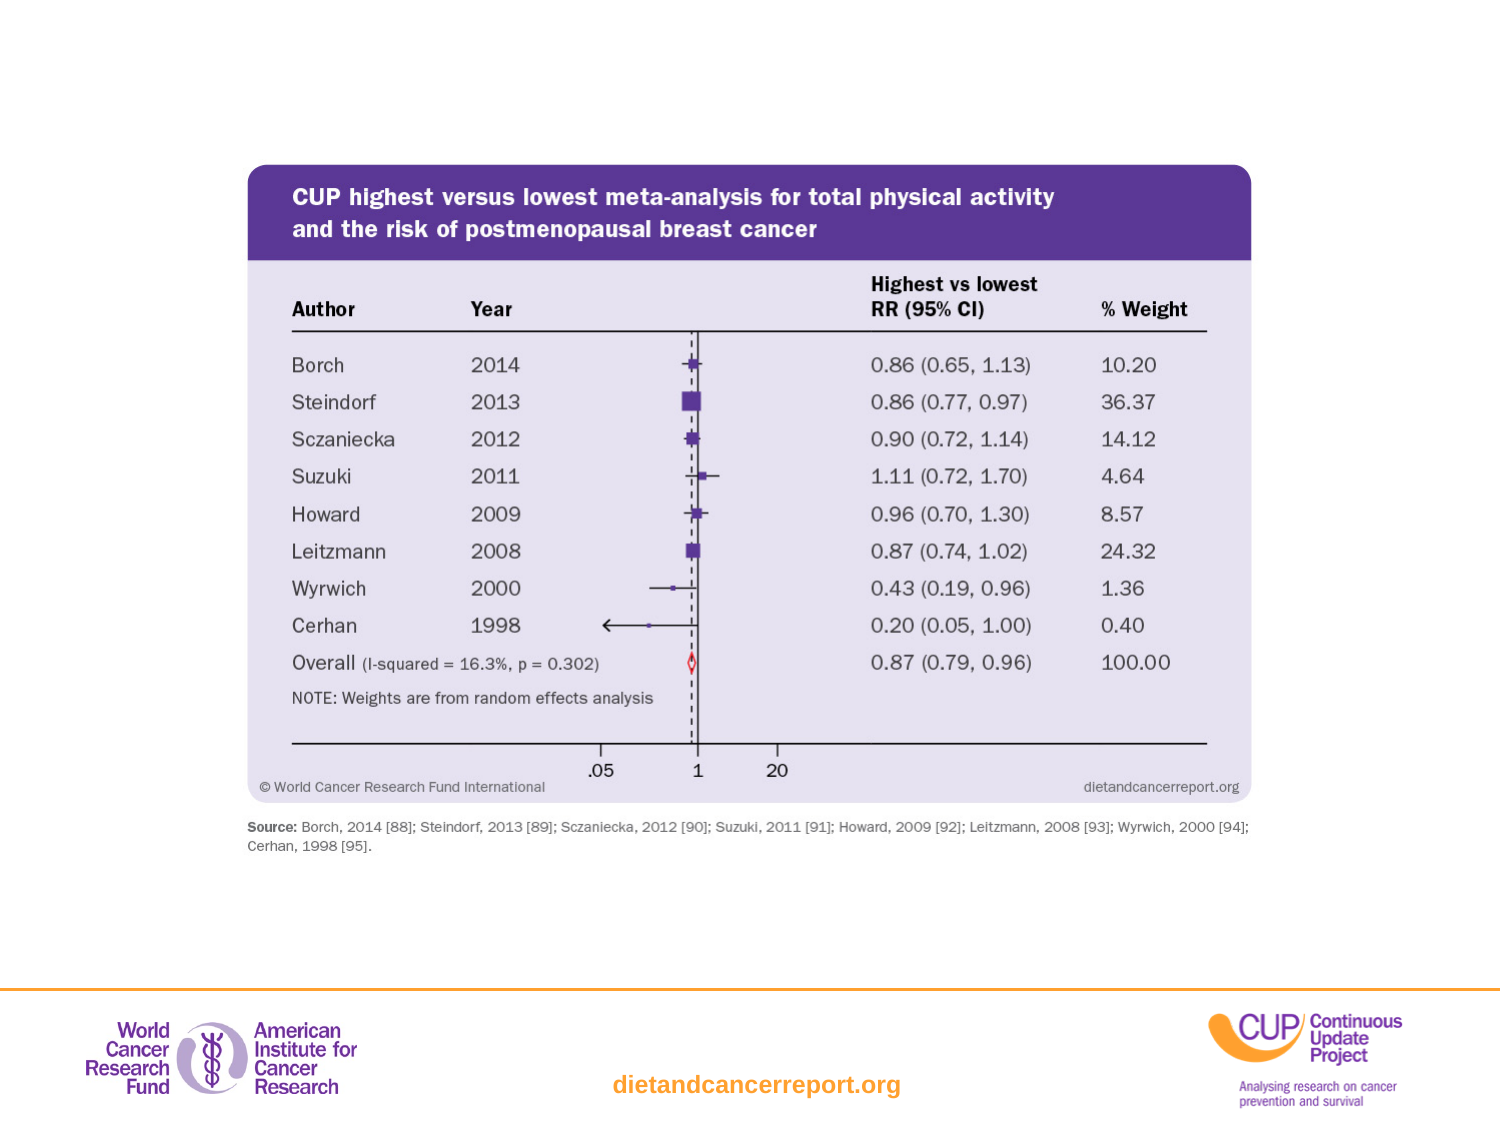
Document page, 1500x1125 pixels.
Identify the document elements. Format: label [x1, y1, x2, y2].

picture [218, 134, 1282, 880]
picture [1207, 1013, 1403, 1109]
picture [86, 1022, 357, 1094]
